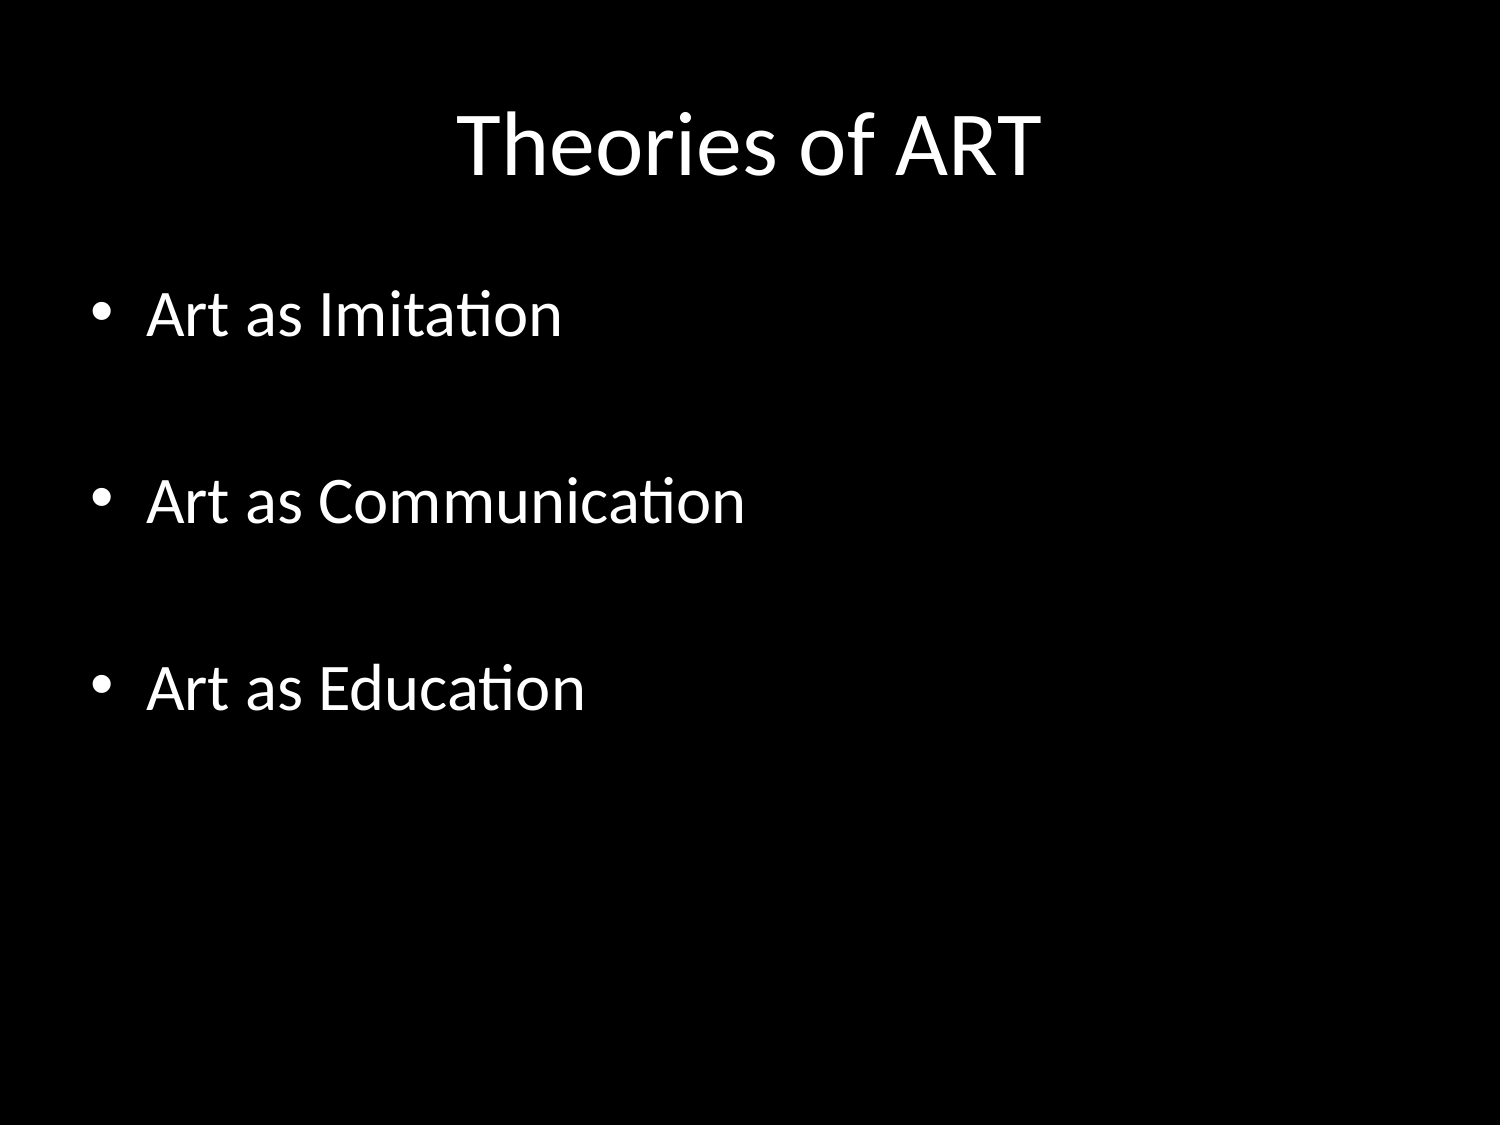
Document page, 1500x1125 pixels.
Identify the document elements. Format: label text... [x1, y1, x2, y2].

title Theories of ART [75, 45, 1425, 233]
list Art as Imitation Art as Communication Art as Education [75, 262, 1425, 1005]
